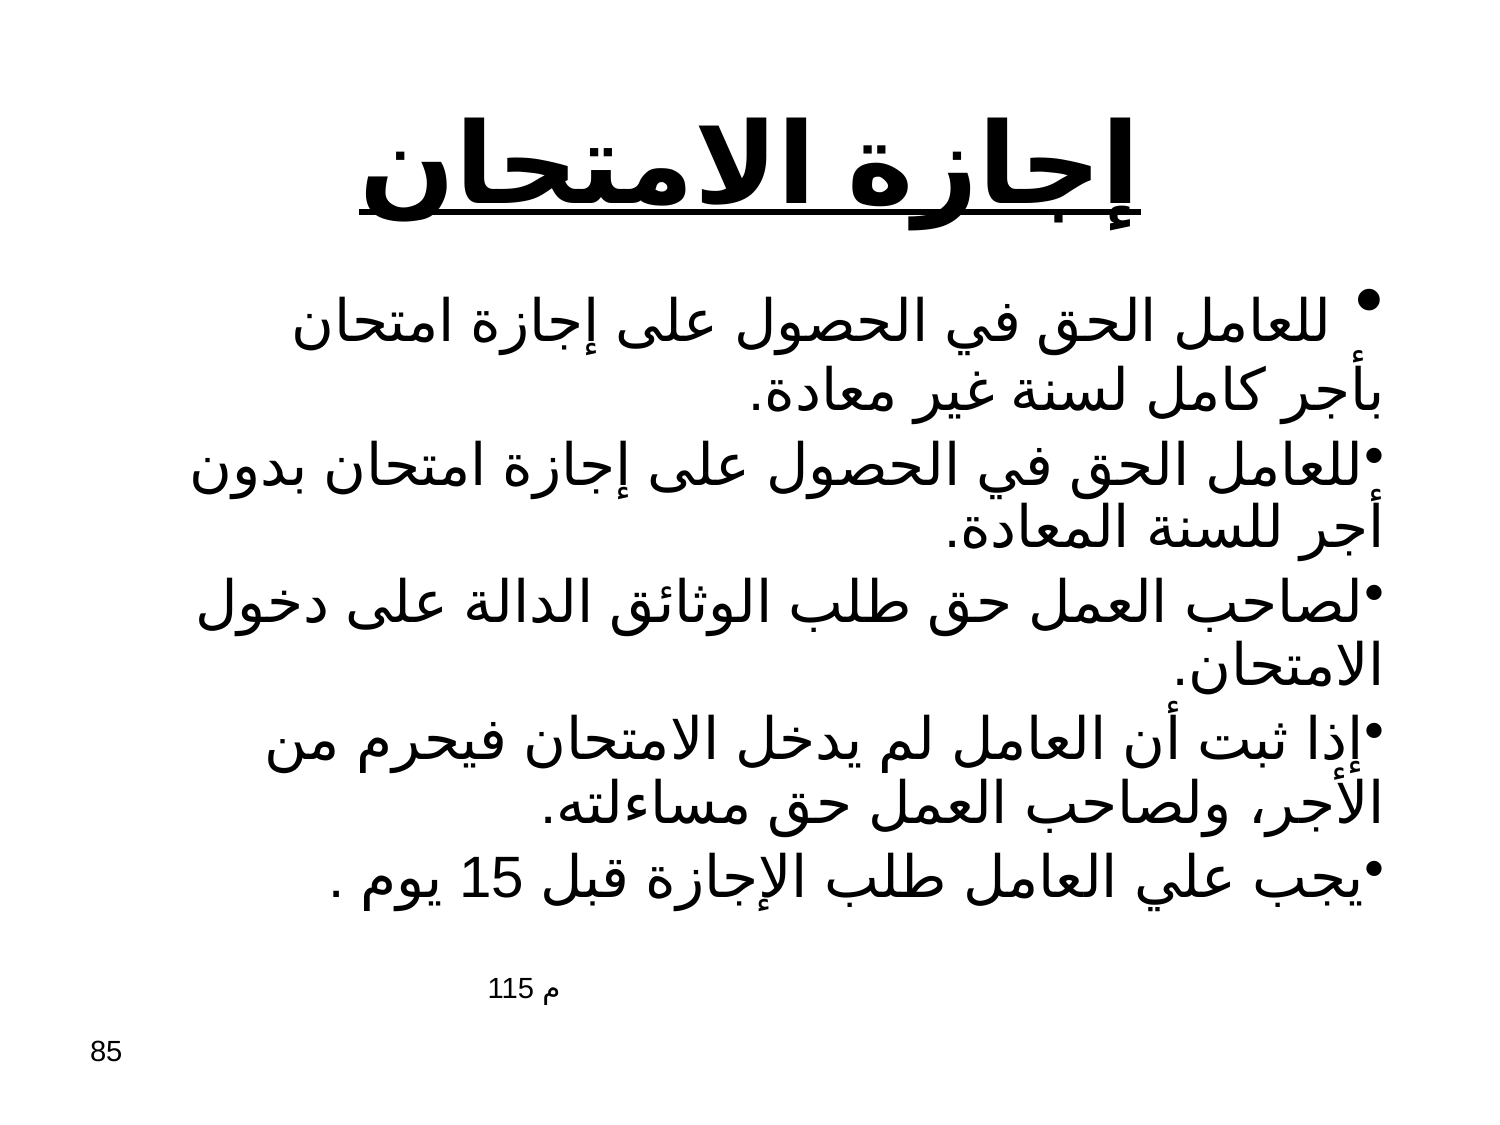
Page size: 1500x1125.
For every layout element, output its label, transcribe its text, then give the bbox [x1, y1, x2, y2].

title إجازة الامتحان [112, 37, 1388, 279]
slide_number 85 [74, 1024, 426, 1103]
subtitle للعامل الحق في الحصول على إجازة امتحان بأجر كامل لسنة غير معادة. للعامل الحق في الحصول على إجازة امتحان بدون أجر للسنة المعادة. لصاحب العمل حق طلب الوثائق الدالة على دخول الامتحان. إذا ثبت أن العامل لم يدخل الامتحان فيحرم من الأجر، ولصاحب العمل حق مساءلته. يجب علي العامل طلب الإجازة قبل 15 يوم . م 115 [174, 262, 1401, 988]
